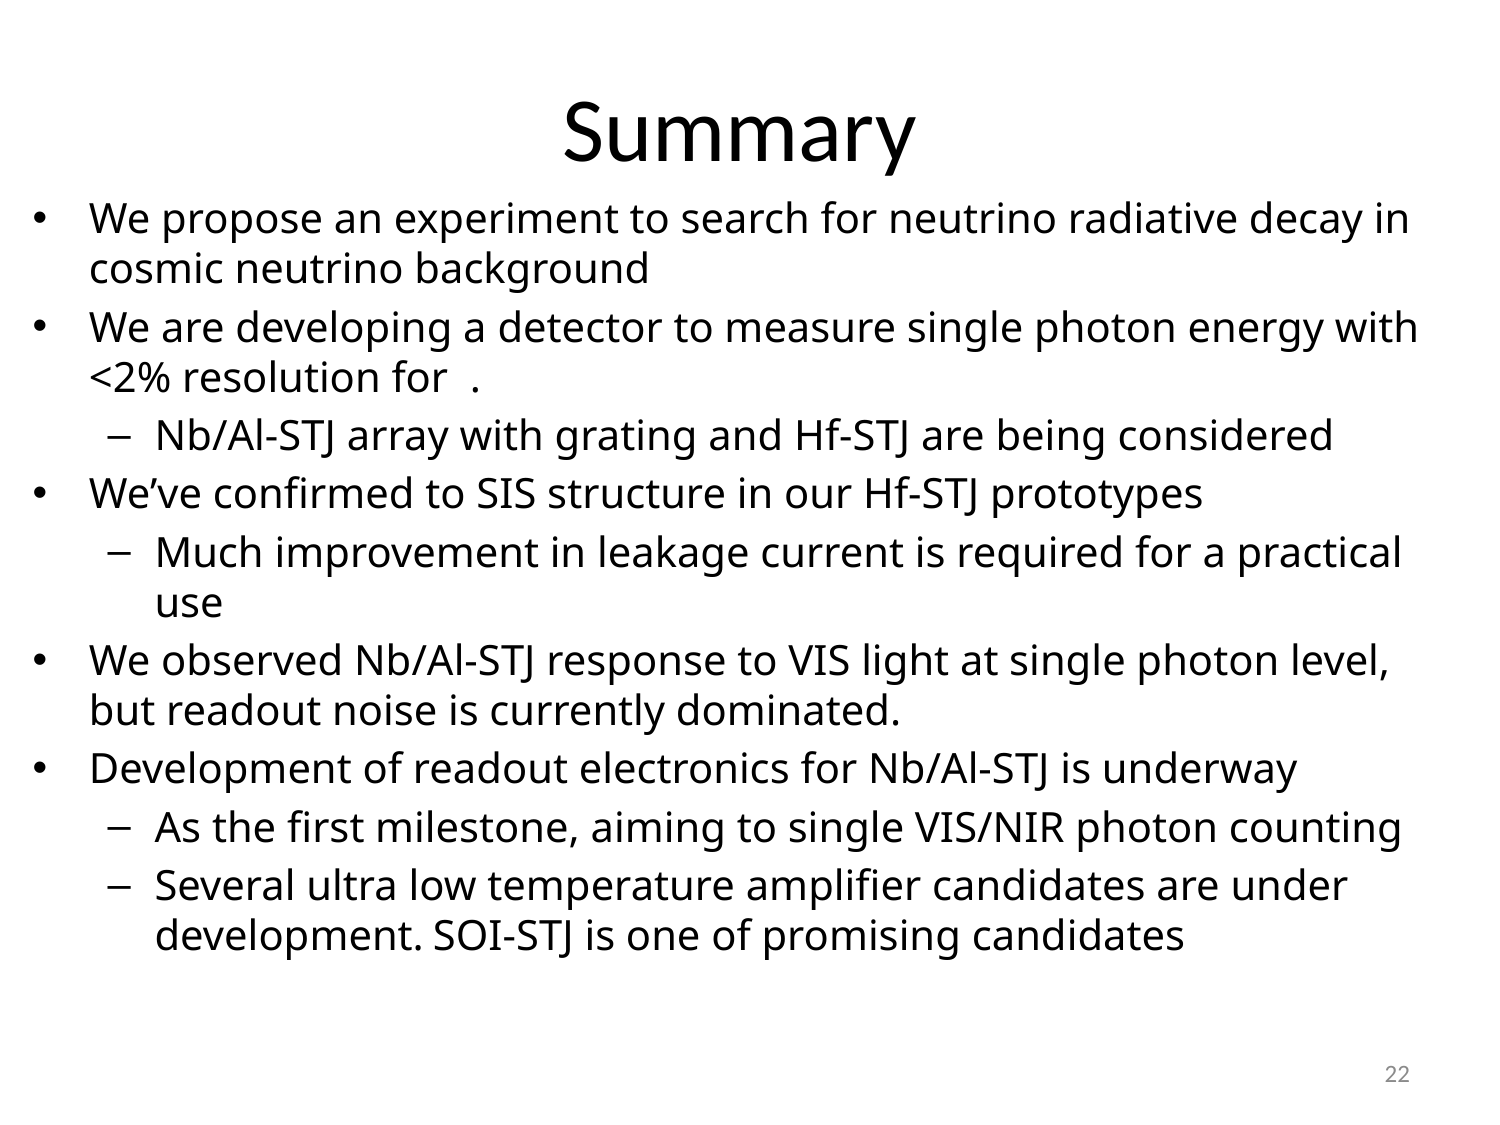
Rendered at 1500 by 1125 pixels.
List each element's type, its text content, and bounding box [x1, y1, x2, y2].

title Summary [64, 30, 1415, 219]
slide_number 22 [1074, 1042, 1425, 1103]
